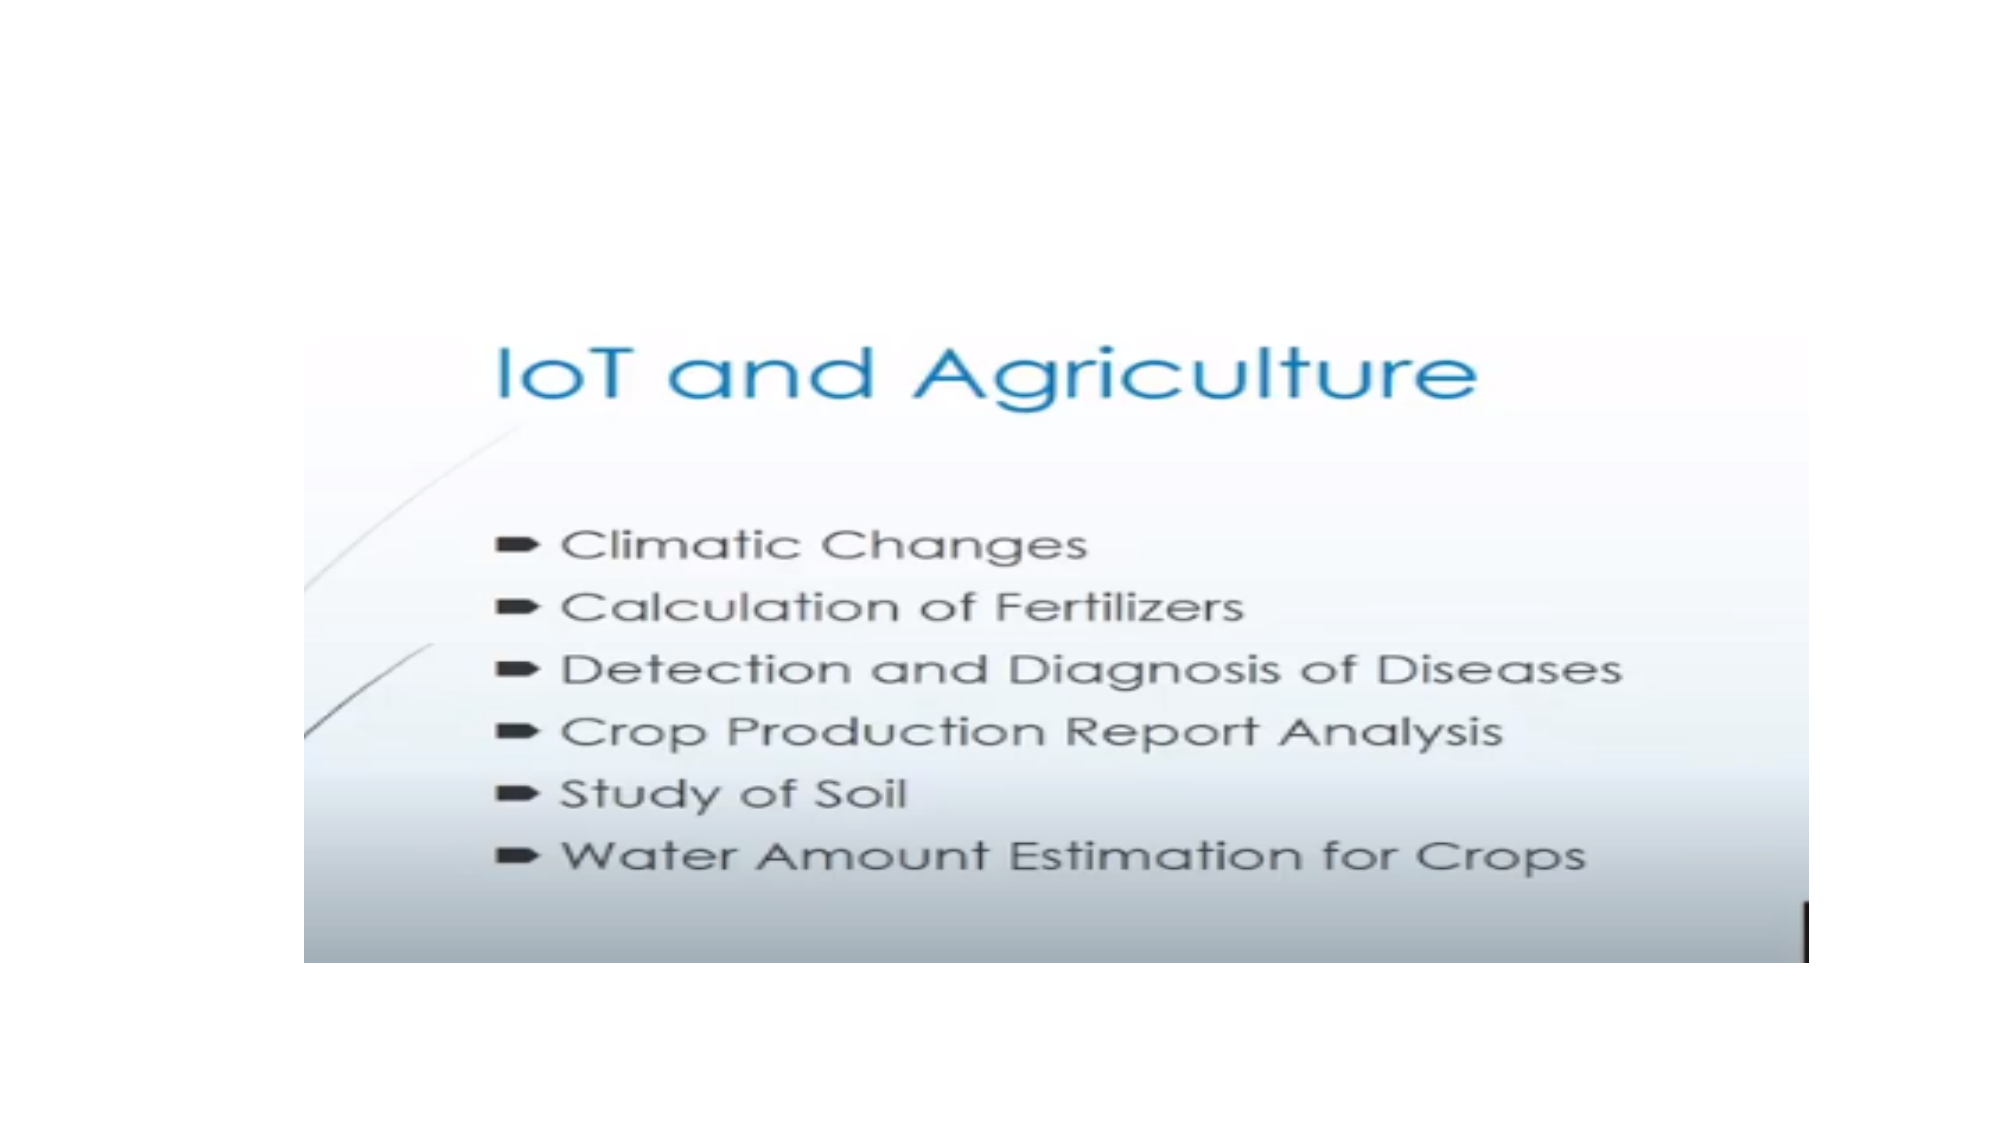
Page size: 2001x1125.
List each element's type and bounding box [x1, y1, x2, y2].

picture [304, 257, 1809, 963]
